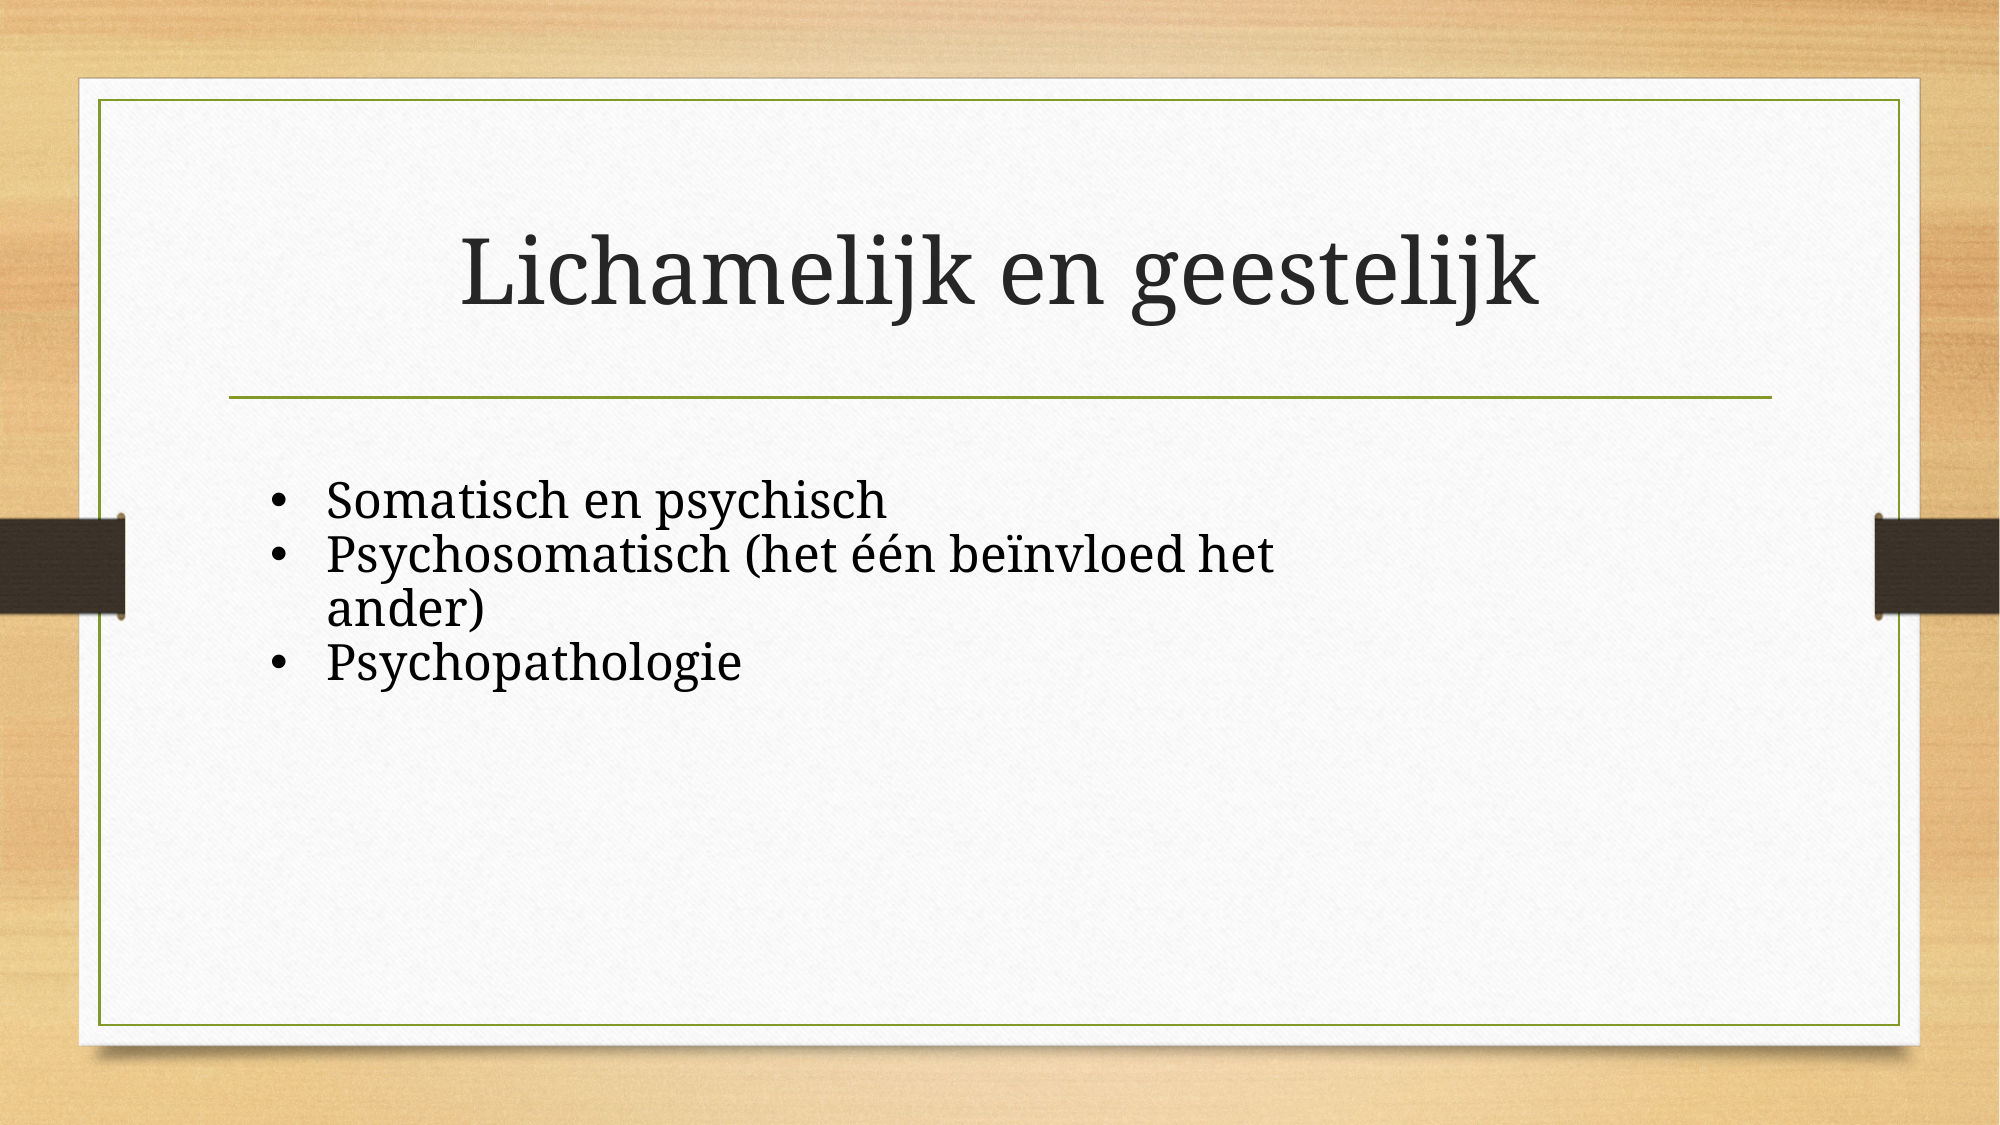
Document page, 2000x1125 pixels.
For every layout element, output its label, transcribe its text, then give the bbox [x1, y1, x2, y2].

picture [0, 0, 2000, 1125]
text_box Somatisch en psychisch Psychosomatisch (het één beïnvloed het ander) Psychopathologie [255, 467, 1372, 699]
title Lichamelijk en geestelijk [212, 161, 1787, 375]
